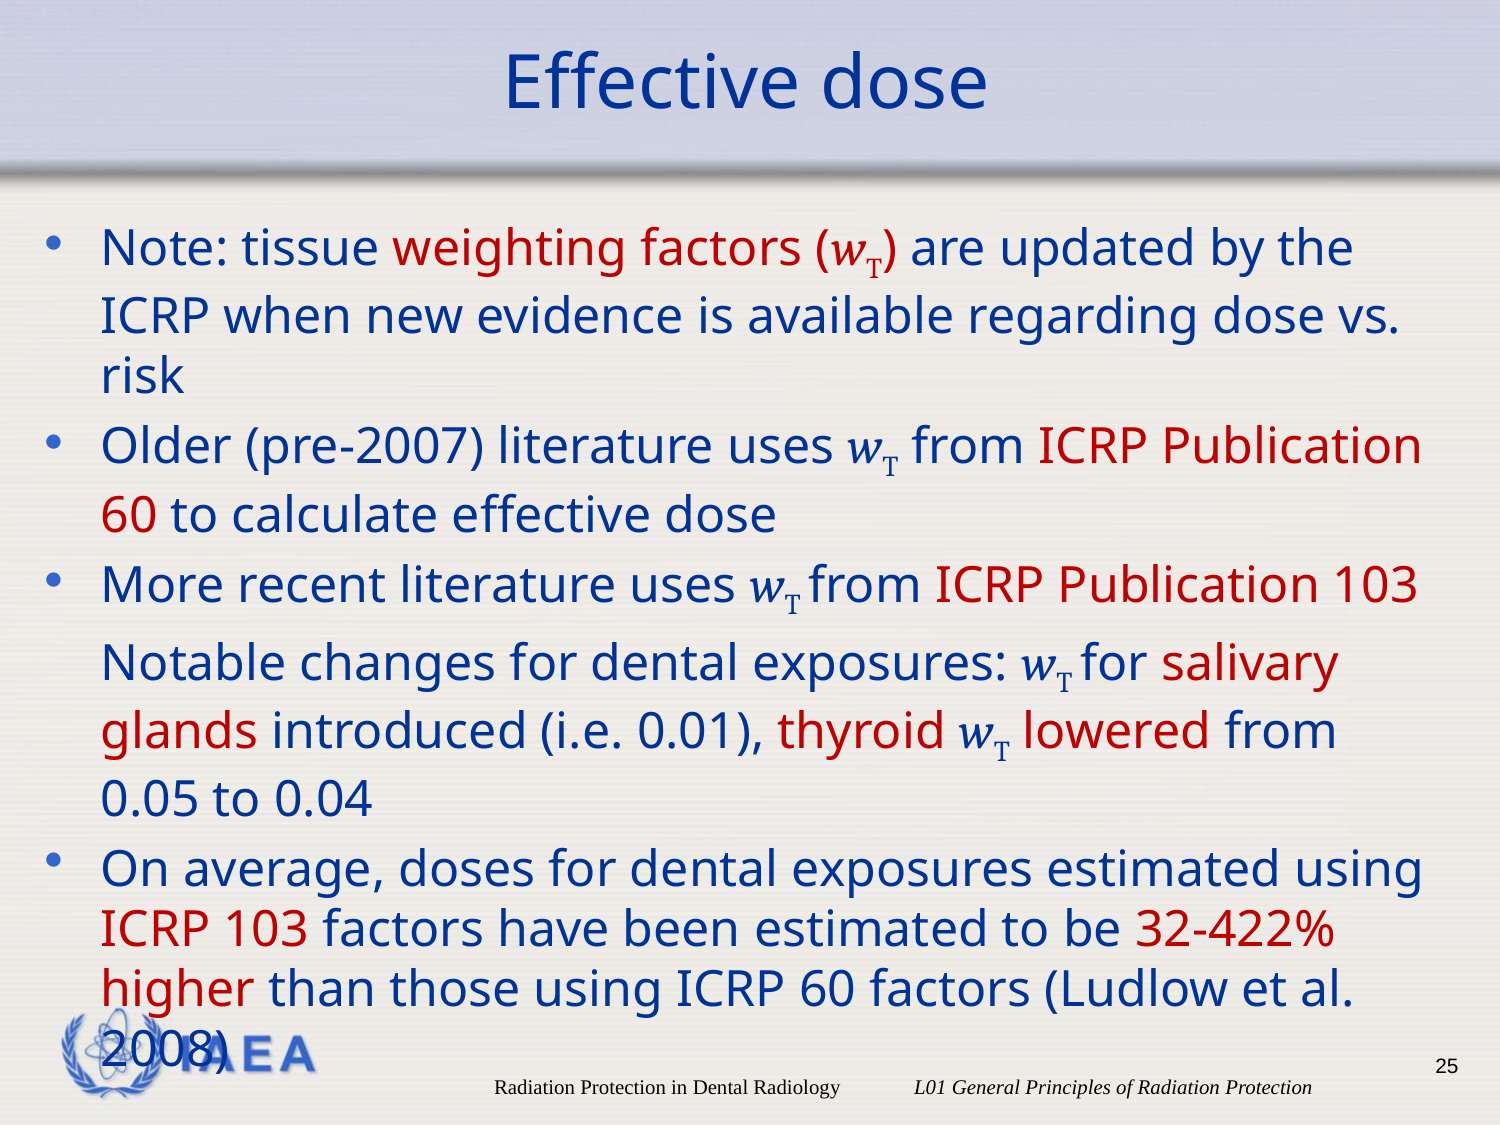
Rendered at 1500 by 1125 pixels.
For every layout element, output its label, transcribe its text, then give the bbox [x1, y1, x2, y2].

picture [0, 0, 1500, 1125]
text_box Radiation Protection in Dental Radiology L01 General Principles of Radiation Protection [454, 1065, 1353, 1106]
slide_number 25 [1389, 1044, 1474, 1093]
list Note: tissue weighting factors (wT) are updated by the ICRP when new evidence is available regarding dose vs. risk Older (pre-2007) literature uses wT from ICRP Publication 60 to calculate effective dose More recent literature uses wT from ICRP Publication 103 Notable changes for dental exposures: wT for salivary glands introduced (i.e. 0.01), thyroid wT lowered from 0.05 to 0.04 On average, doses for dental exposures estimated using ICRP 103 factors have been estimated to be 32-422% higher than those using ICRP 60 factors (Ludlow et al. 2008) [29, 207, 1460, 884]
title Effective dose [46, 15, 1447, 142]
